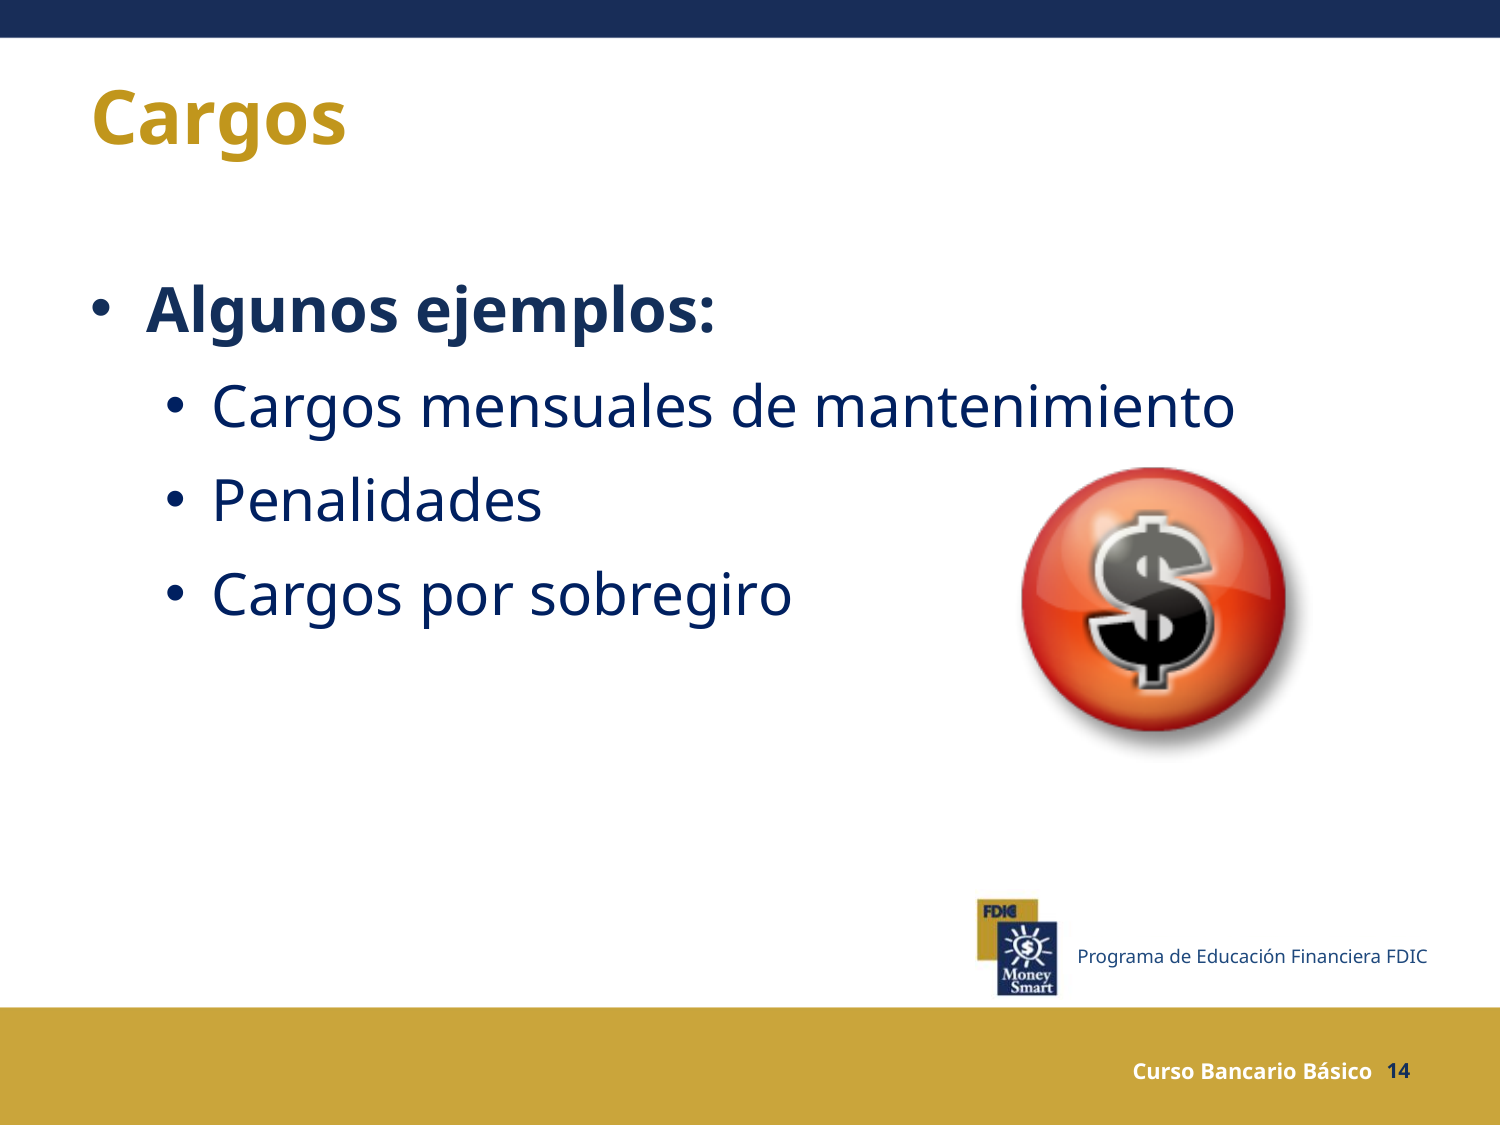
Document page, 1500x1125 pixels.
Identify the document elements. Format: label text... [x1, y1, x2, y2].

list Algunos ejemplos: Cargos mensuales de mantenimiento Penalidades Cargos por sobregiro [74, 262, 1426, 963]
picture [0, 0, 1500, 1125]
title Cargos [74, 62, 1426, 163]
